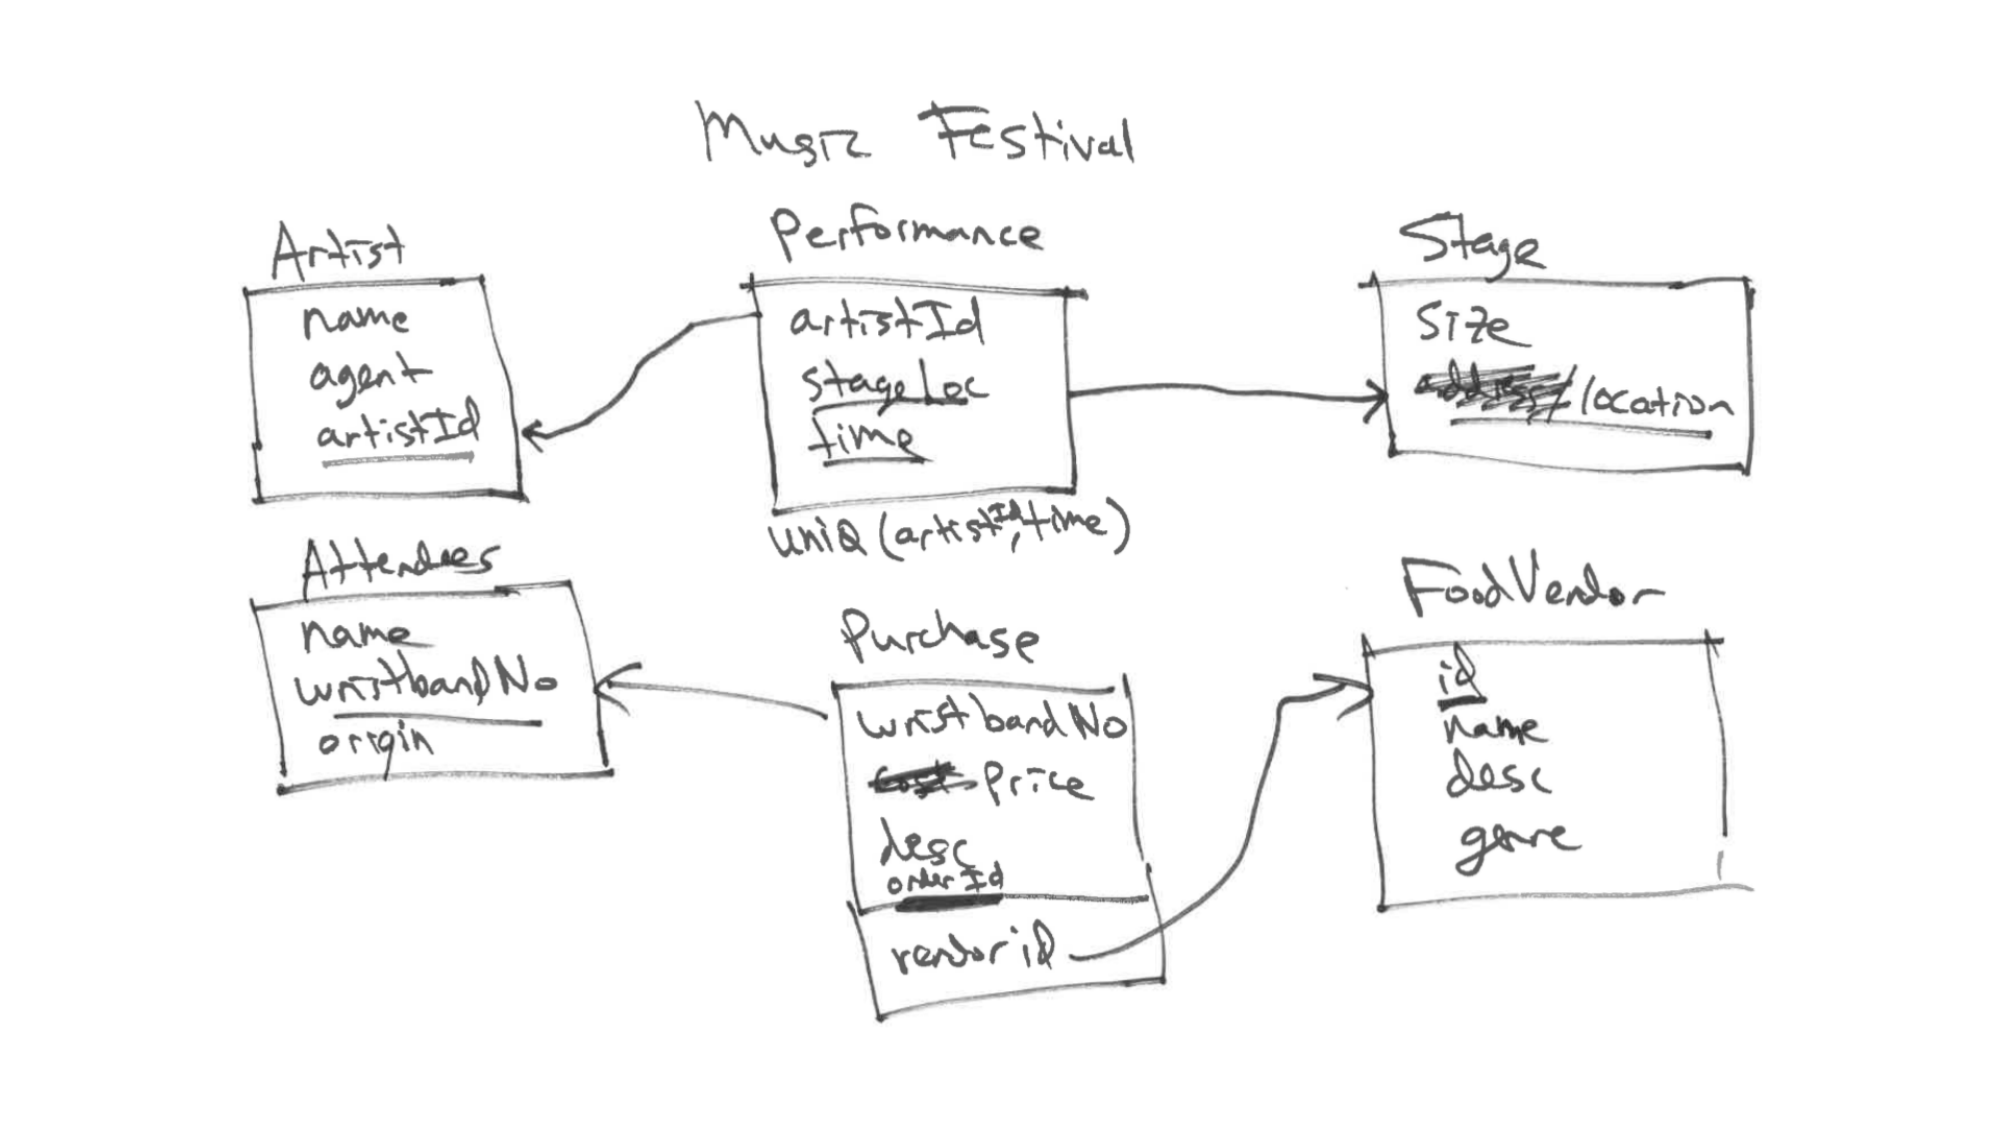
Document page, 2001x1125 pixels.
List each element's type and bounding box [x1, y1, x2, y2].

picture [232, 94, 1768, 1031]
